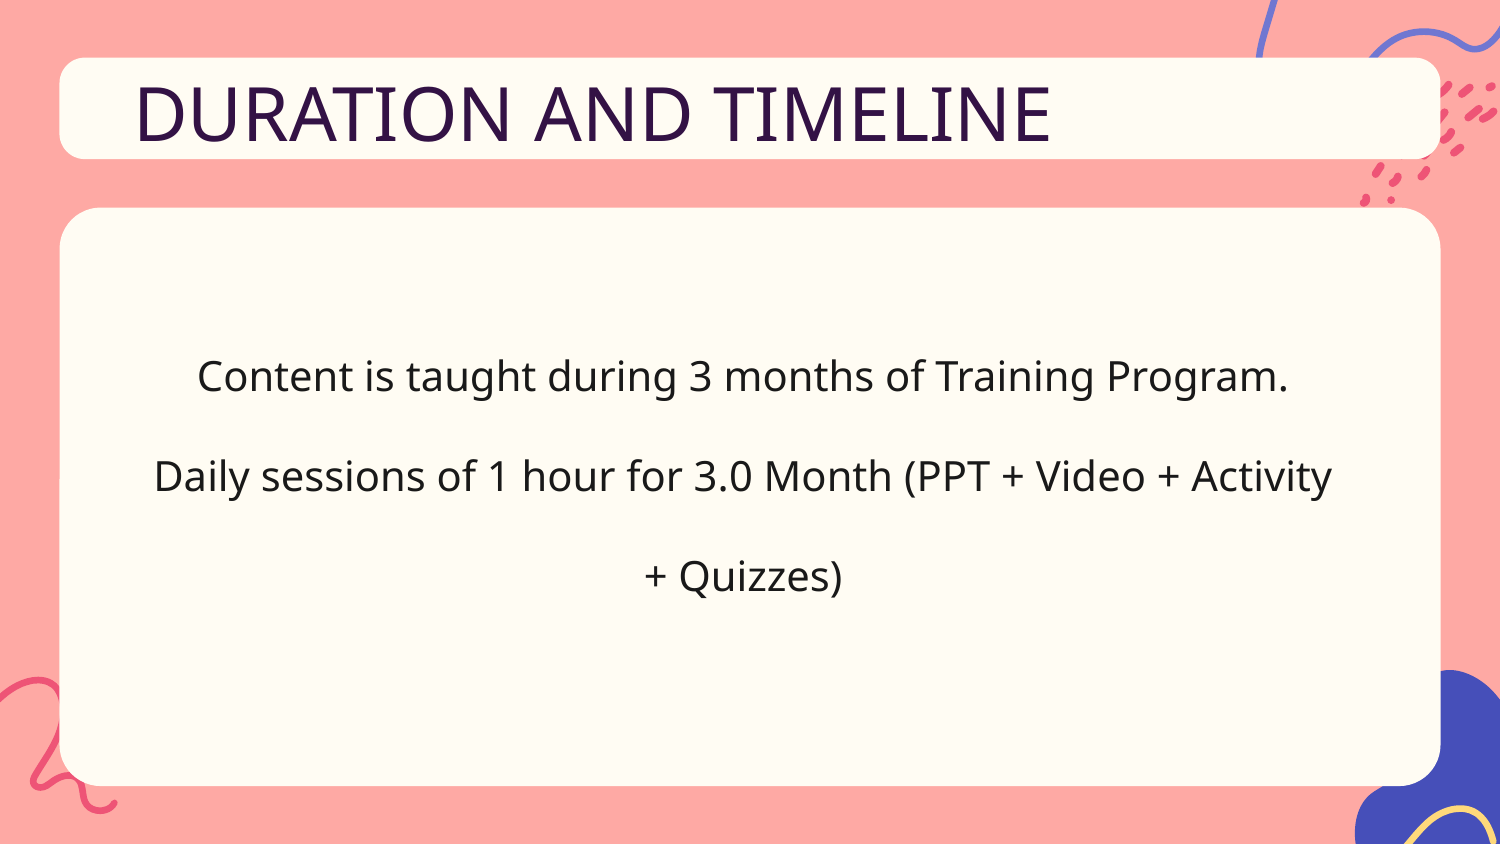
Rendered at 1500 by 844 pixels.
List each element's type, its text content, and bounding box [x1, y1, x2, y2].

list Content is taught during 3 months of Training Program. Daily sessions of 1 hour for 3.0 Month (PPT + Video + Activity + Quizzes) [97, 184, 1362, 715]
title DURATION AND TIMELINE [118, 72, 1382, 151]
